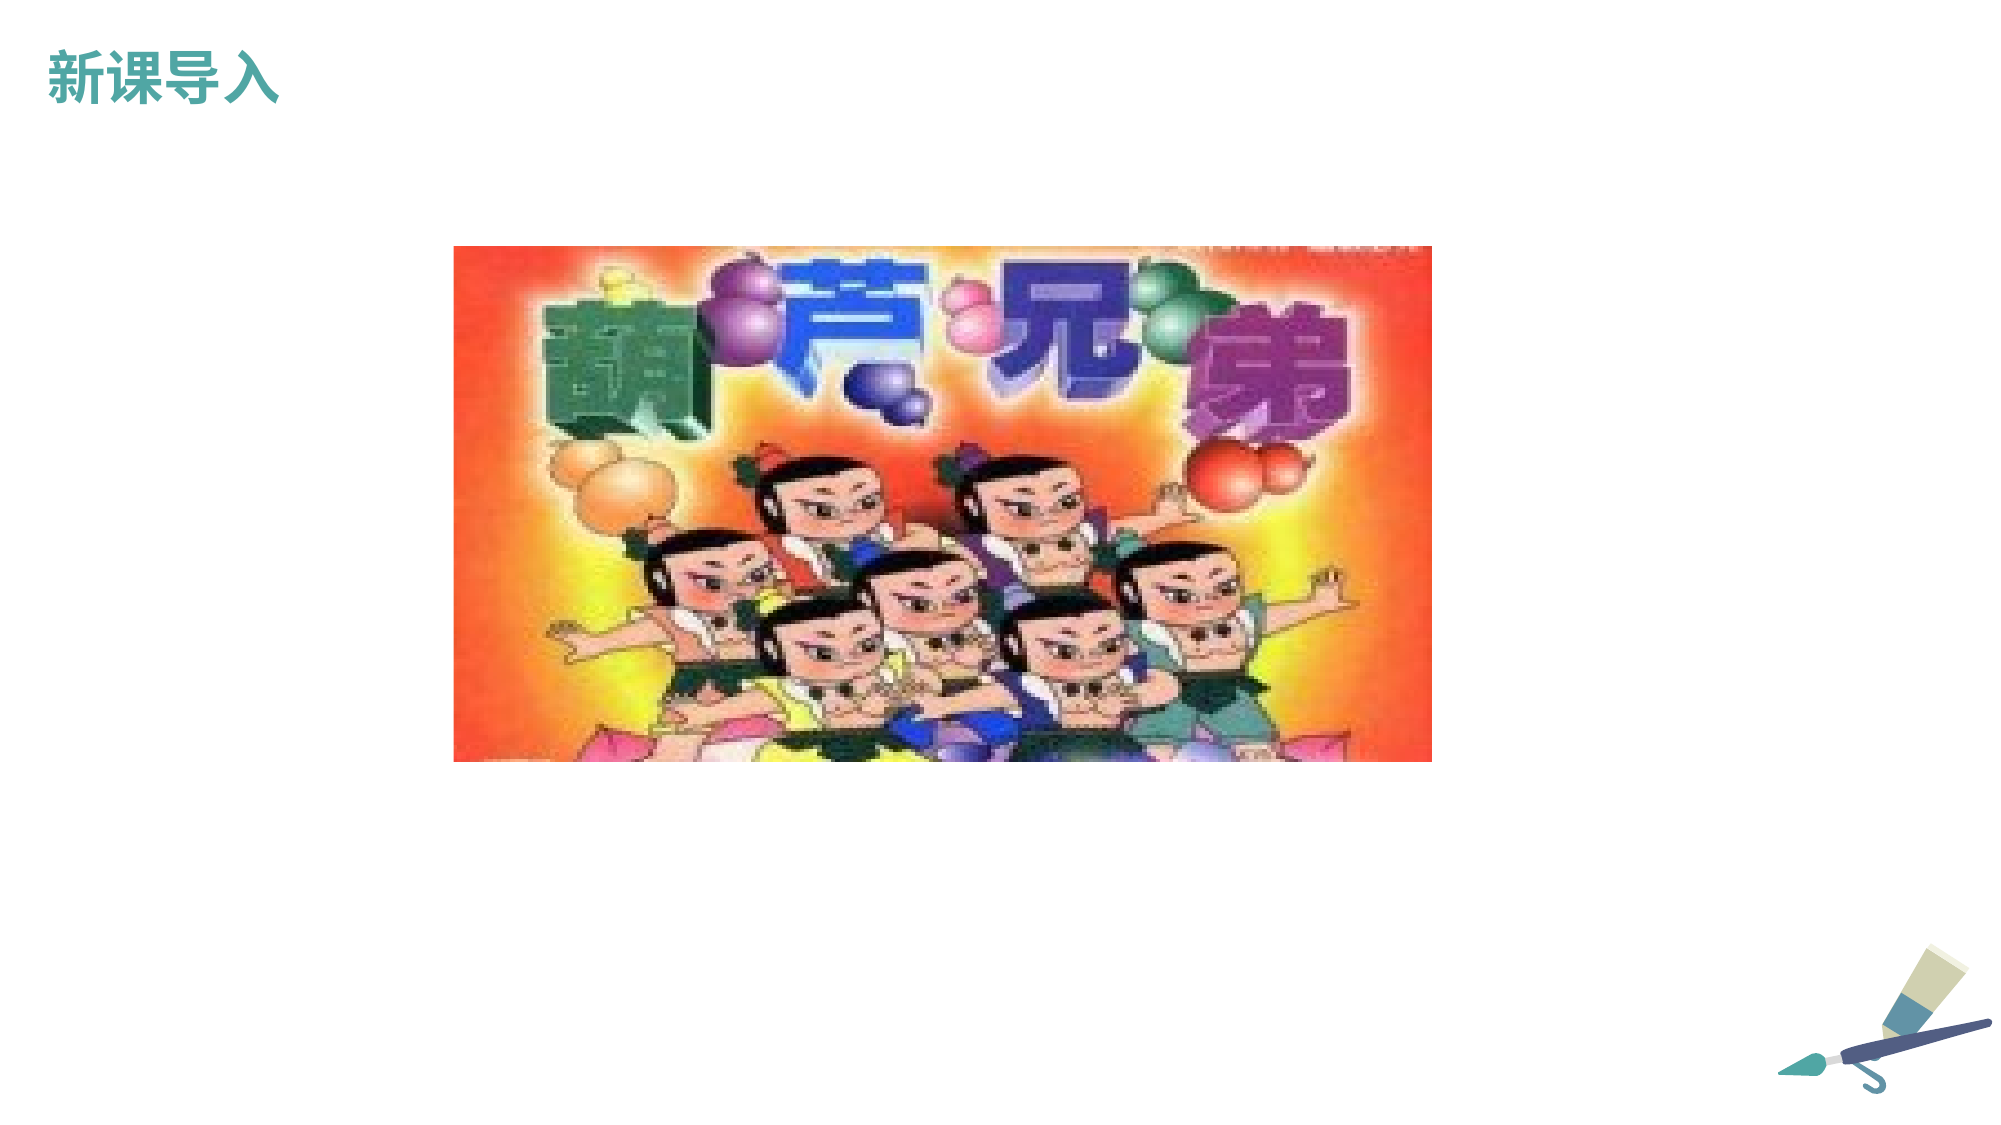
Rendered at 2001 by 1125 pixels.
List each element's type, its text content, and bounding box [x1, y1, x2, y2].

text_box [1811, 945, 1974, 1125]
text_box 新课导入 [32, 33, 347, 119]
picture [453, 246, 1474, 762]
